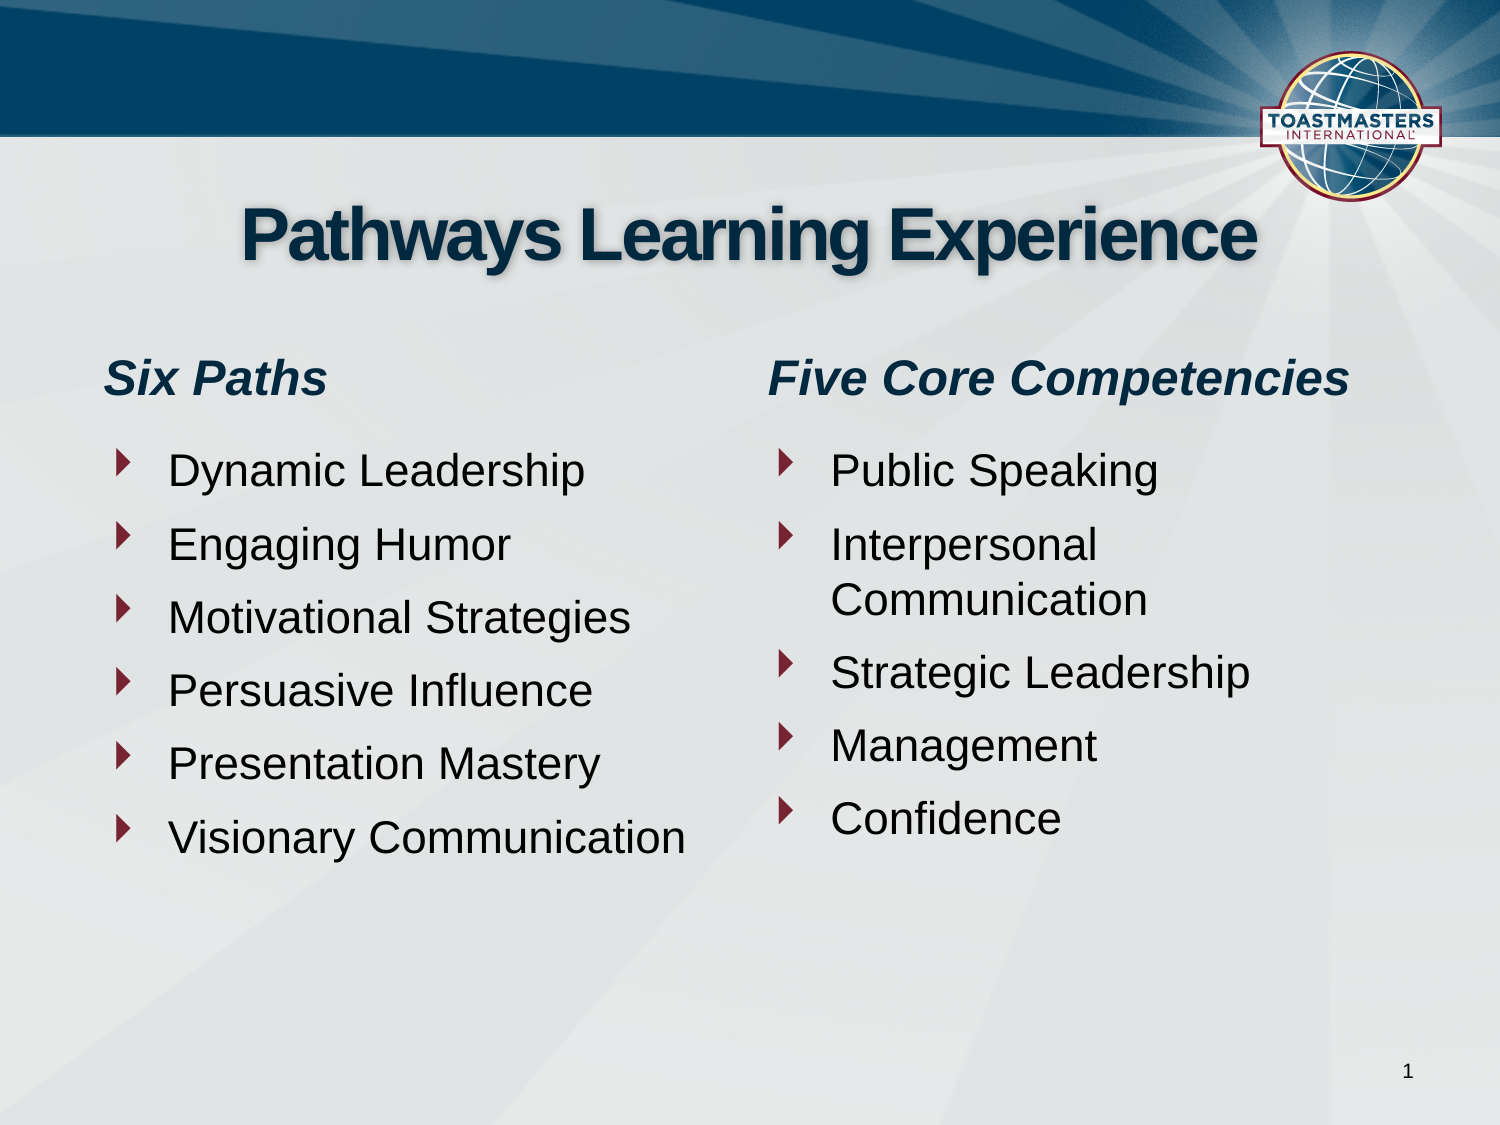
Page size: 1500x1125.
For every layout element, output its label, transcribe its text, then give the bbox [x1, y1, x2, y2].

text_box Five Core Competencies [753, 338, 1367, 413]
list Dynamic Leadership Engaging Humor Motivational Strategies Persuasive Influence Presentation Mastery Visionary Communication [87, 433, 738, 997]
text_box Six Paths [88, 338, 344, 413]
text_box 1 [1387, 1050, 1428, 1090]
title Pathways Learning Experience [112, 149, 1388, 326]
picture [0, 0, 1500, 1125]
text_box Public Speaking Interpersonal Communication Strategic Leadership Management Confidence [750, 433, 1400, 996]
